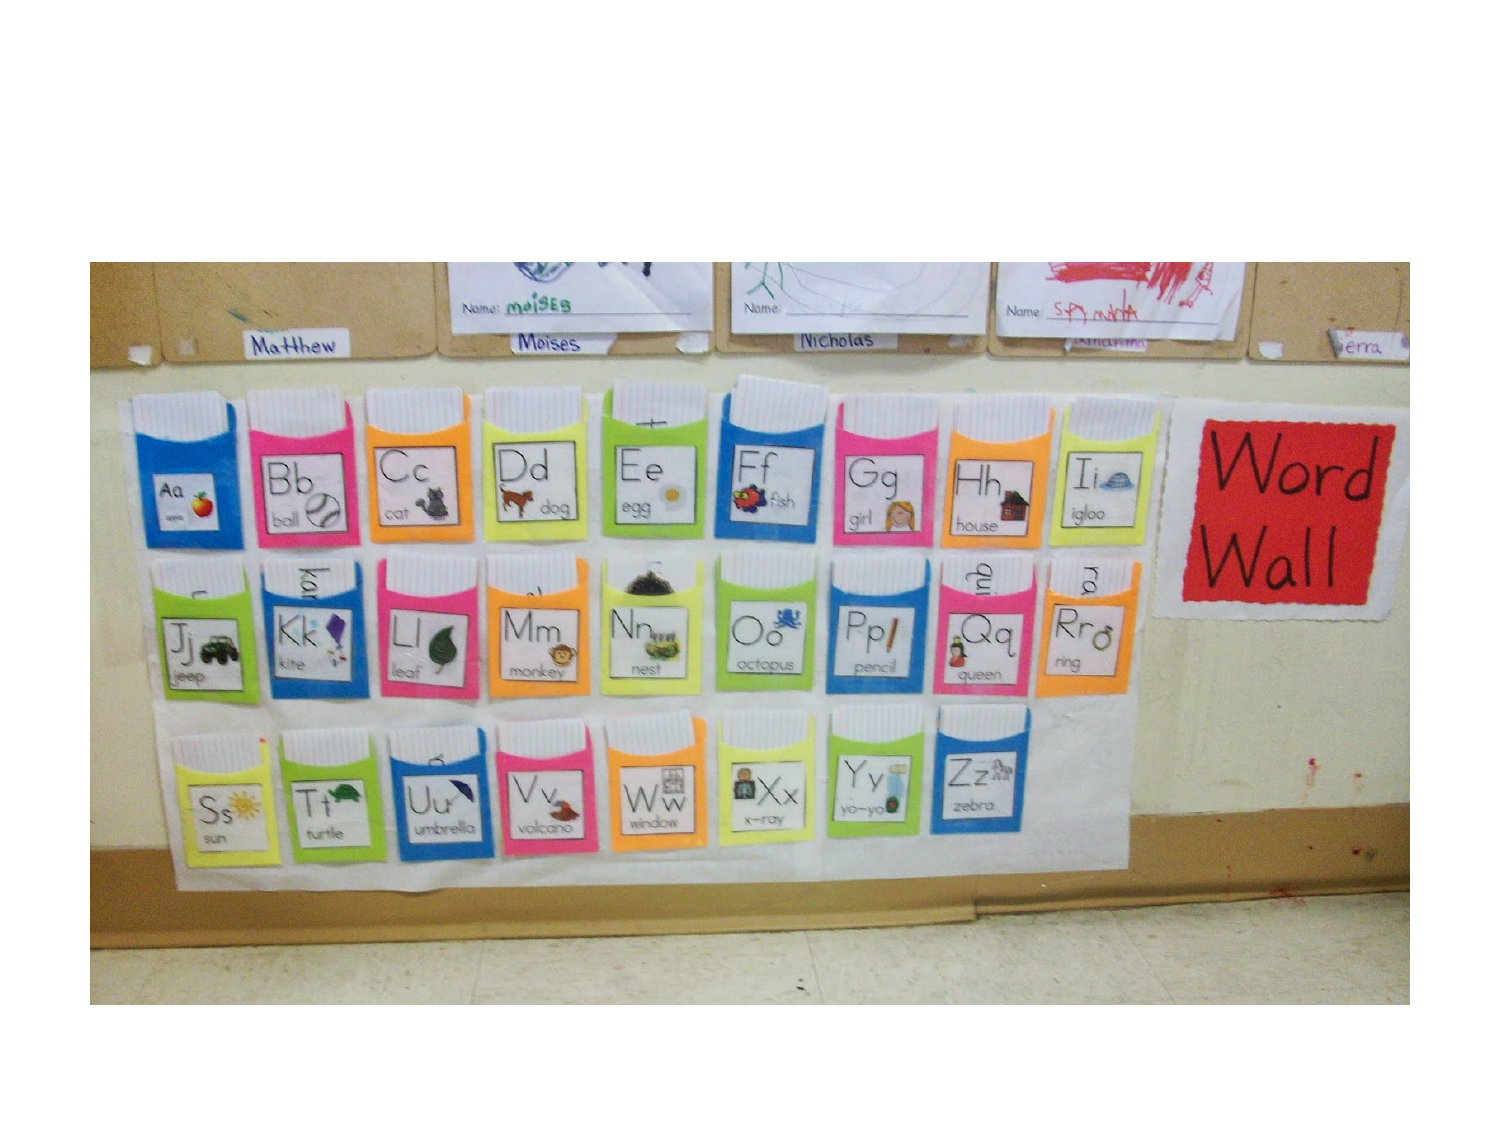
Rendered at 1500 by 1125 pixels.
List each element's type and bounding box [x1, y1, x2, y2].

list [90, 262, 1410, 1006]
